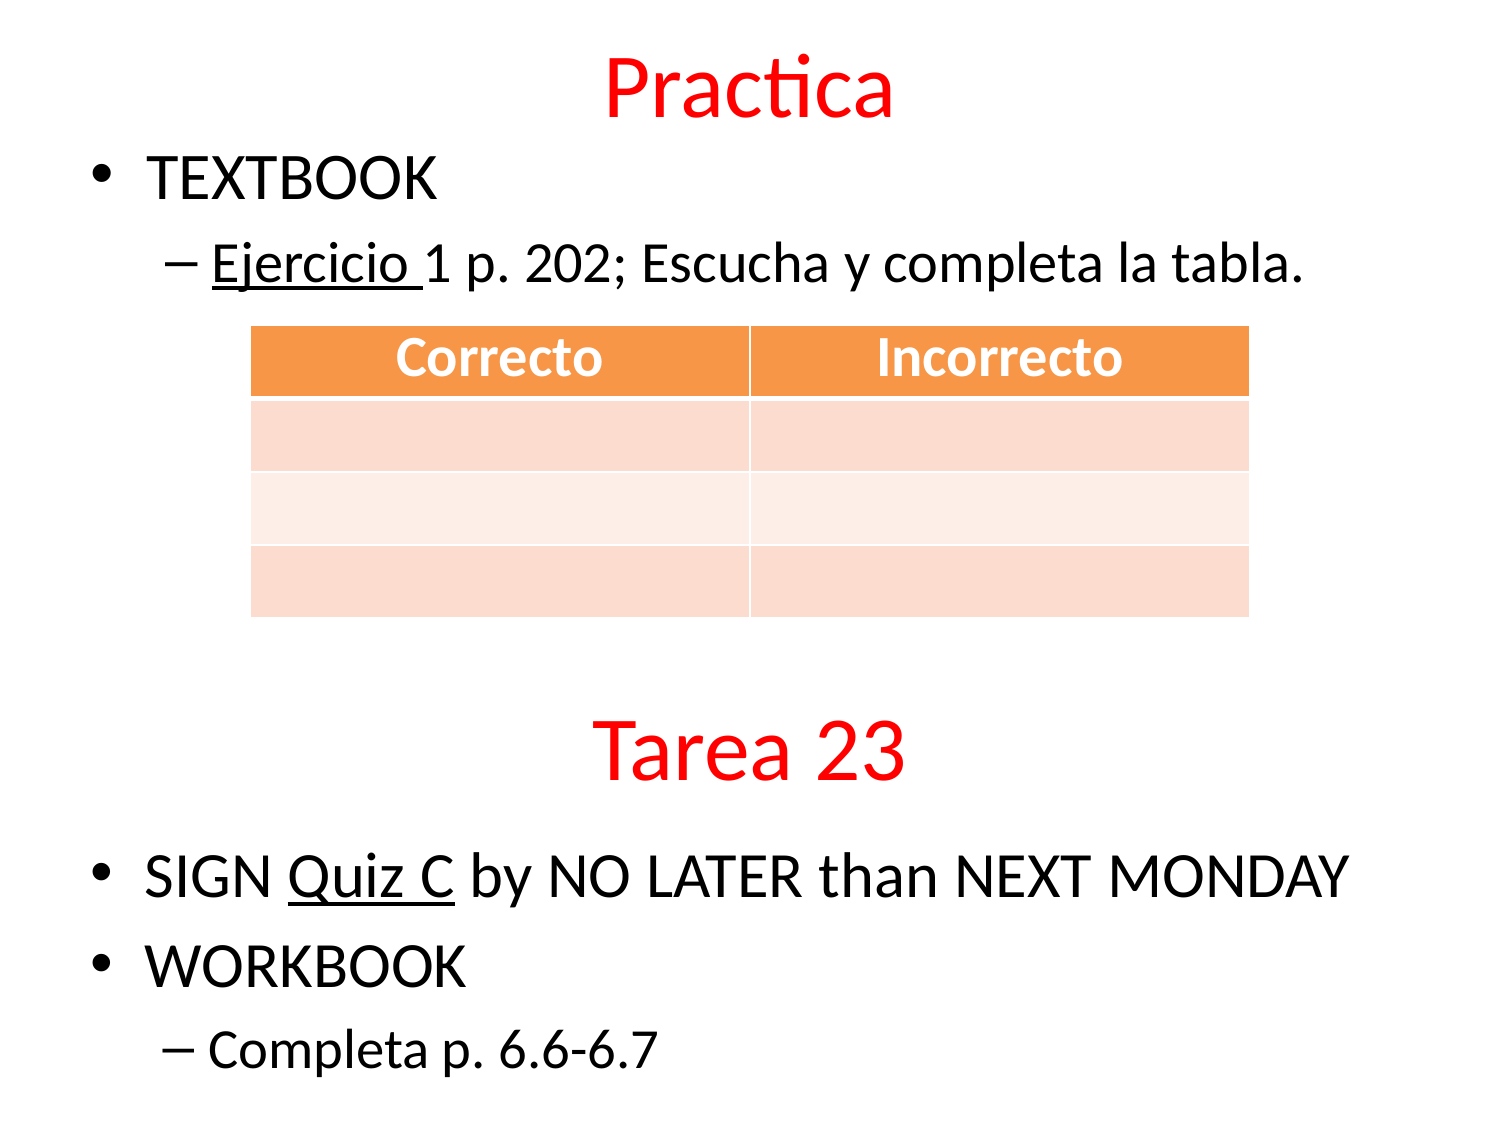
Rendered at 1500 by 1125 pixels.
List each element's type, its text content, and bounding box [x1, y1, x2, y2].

text_box Tarea 23 [74, 650, 1425, 838]
table_cell [751, 473, 1249, 544]
table_header Correcto [251, 326, 749, 396]
table_cell [251, 473, 749, 544]
table_header Incorrecto [751, 326, 1249, 396]
title Practica [75, 0, 1425, 125]
text_box SIGN Quiz C by NO LATER than NEXT MONDAY WORKBOOK Completa p. 6.6-6.7 [74, 838, 1425, 1088]
table_cell [251, 401, 749, 471]
table_cell [751, 546, 1249, 617]
list TEXTBOOK Ejercicio 1 p. 202; Escucha y completa la tabla. [75, 125, 1425, 650]
table_cell [751, 401, 1249, 471]
table_cell [251, 546, 749, 617]
